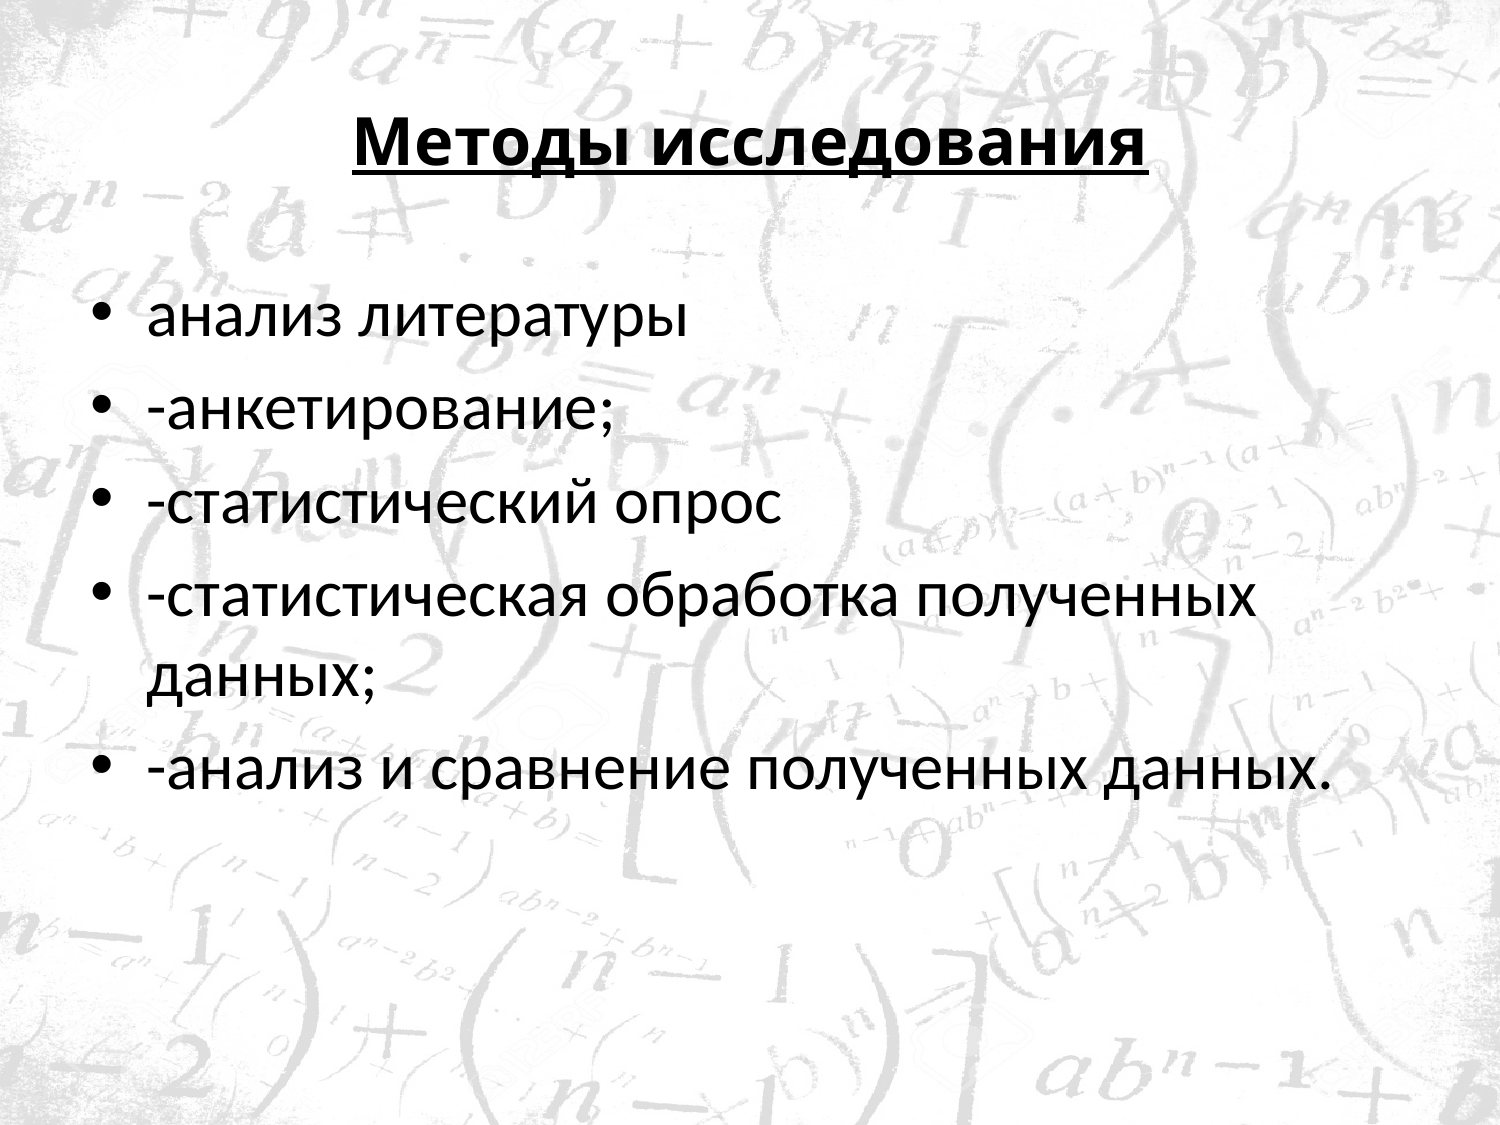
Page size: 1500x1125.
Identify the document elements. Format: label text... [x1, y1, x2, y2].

title Методы исследования [75, 45, 1425, 233]
list анализ литературы -анкетирование; -статистический опрос -статистическая обработка полученных данных; -анализ и сравнение полученных данных. [75, 262, 1425, 1005]
